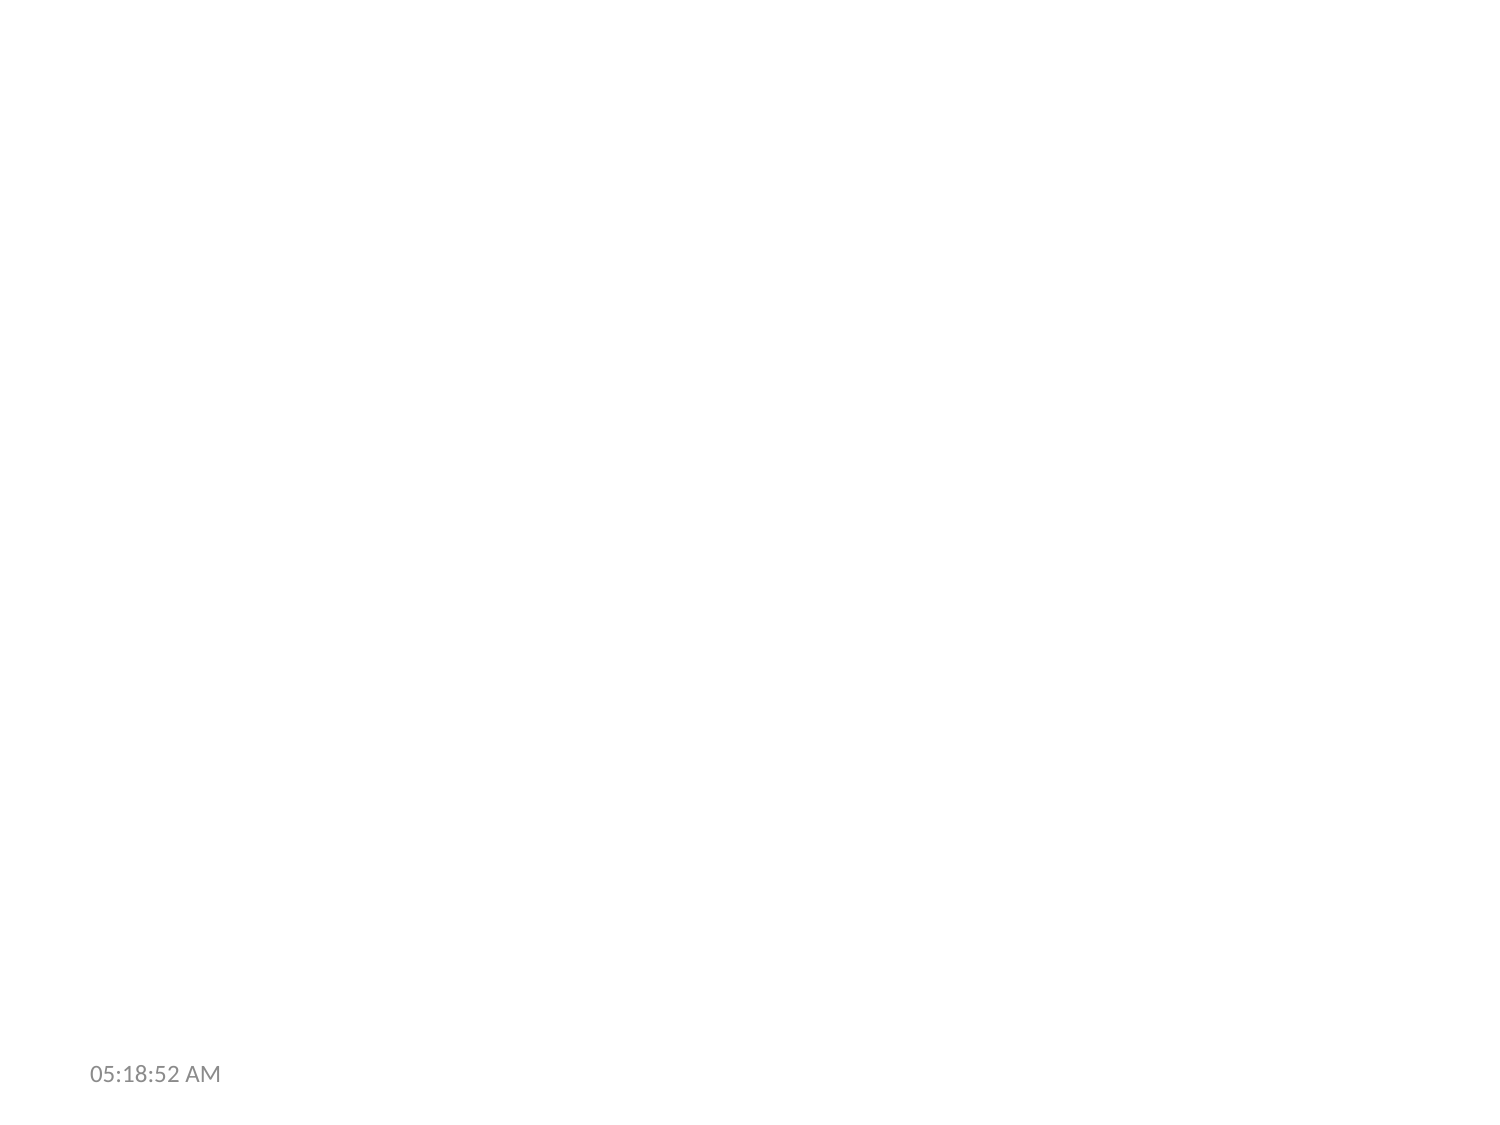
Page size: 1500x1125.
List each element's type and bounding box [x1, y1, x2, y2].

slide_number [75, 1042, 425, 1103]
